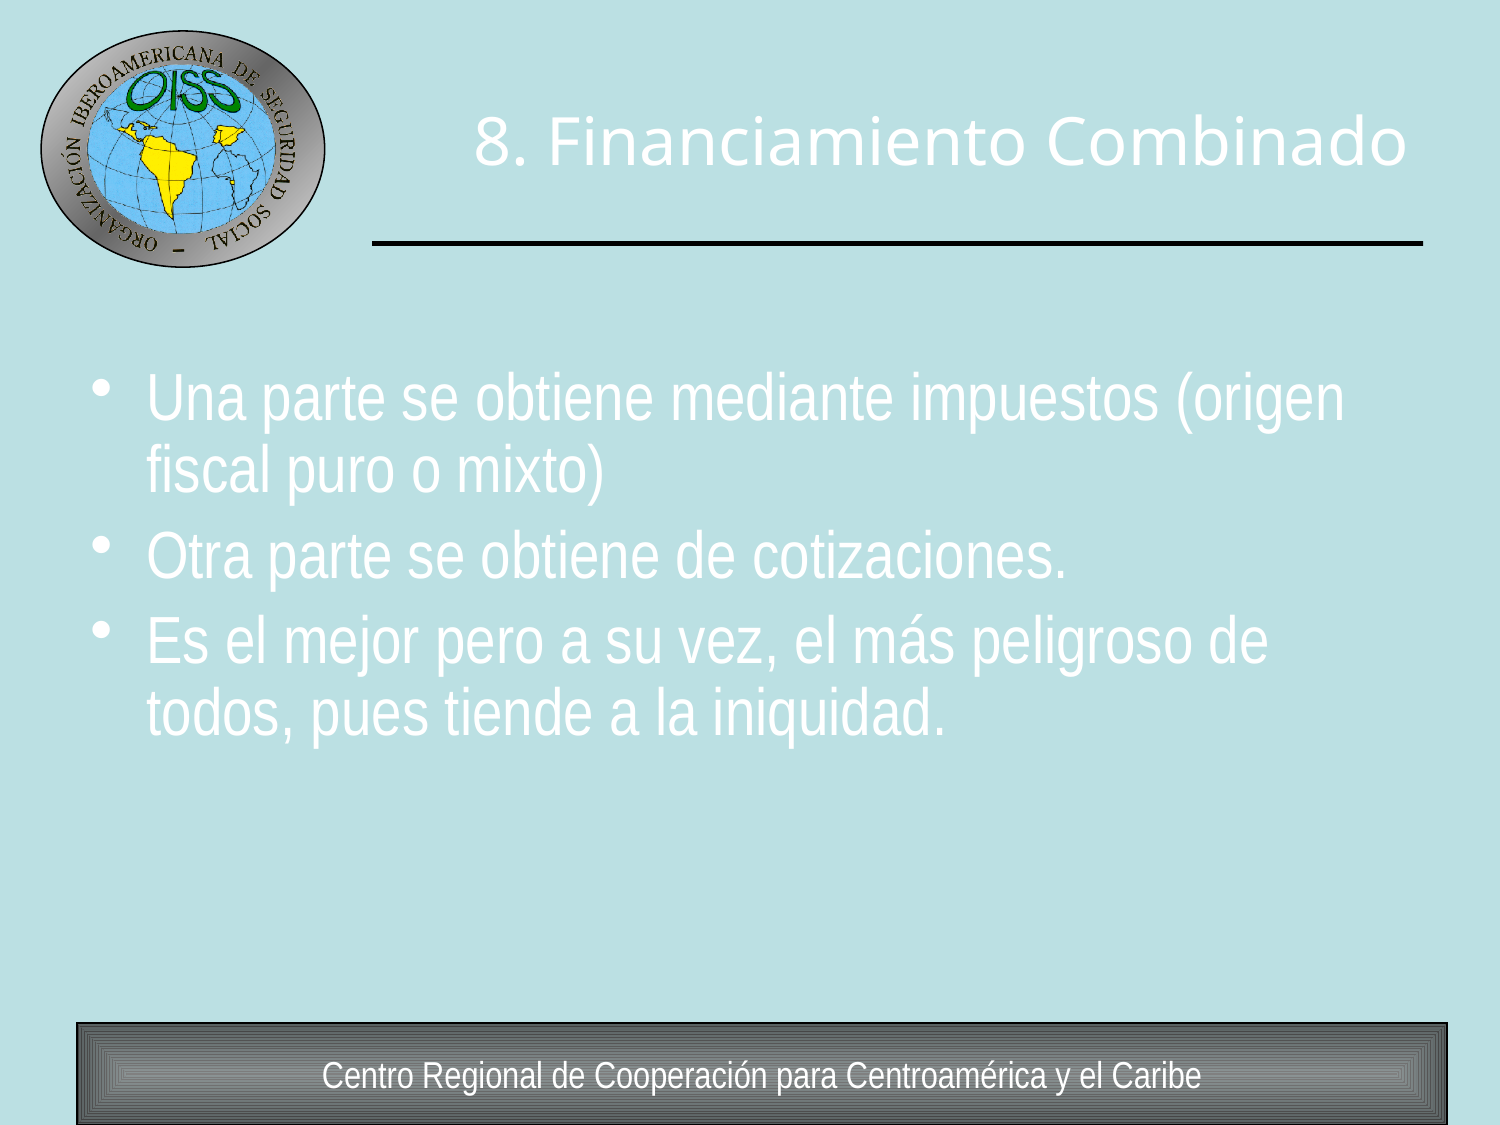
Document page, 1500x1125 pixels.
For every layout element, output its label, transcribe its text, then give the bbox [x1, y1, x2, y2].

list Una parte se obtiene mediante impuestos (origen fiscal puro o mixto) Otra parte se obtiene de cotizaciones. Es el mejor pero a su vez, el más peligroso de todos, pues tiende a la iniquidad. [74, 262, 1426, 1006]
picture [53, 42, 302, 263]
title 8. Financiamiento Combinado [371, 44, 1426, 233]
